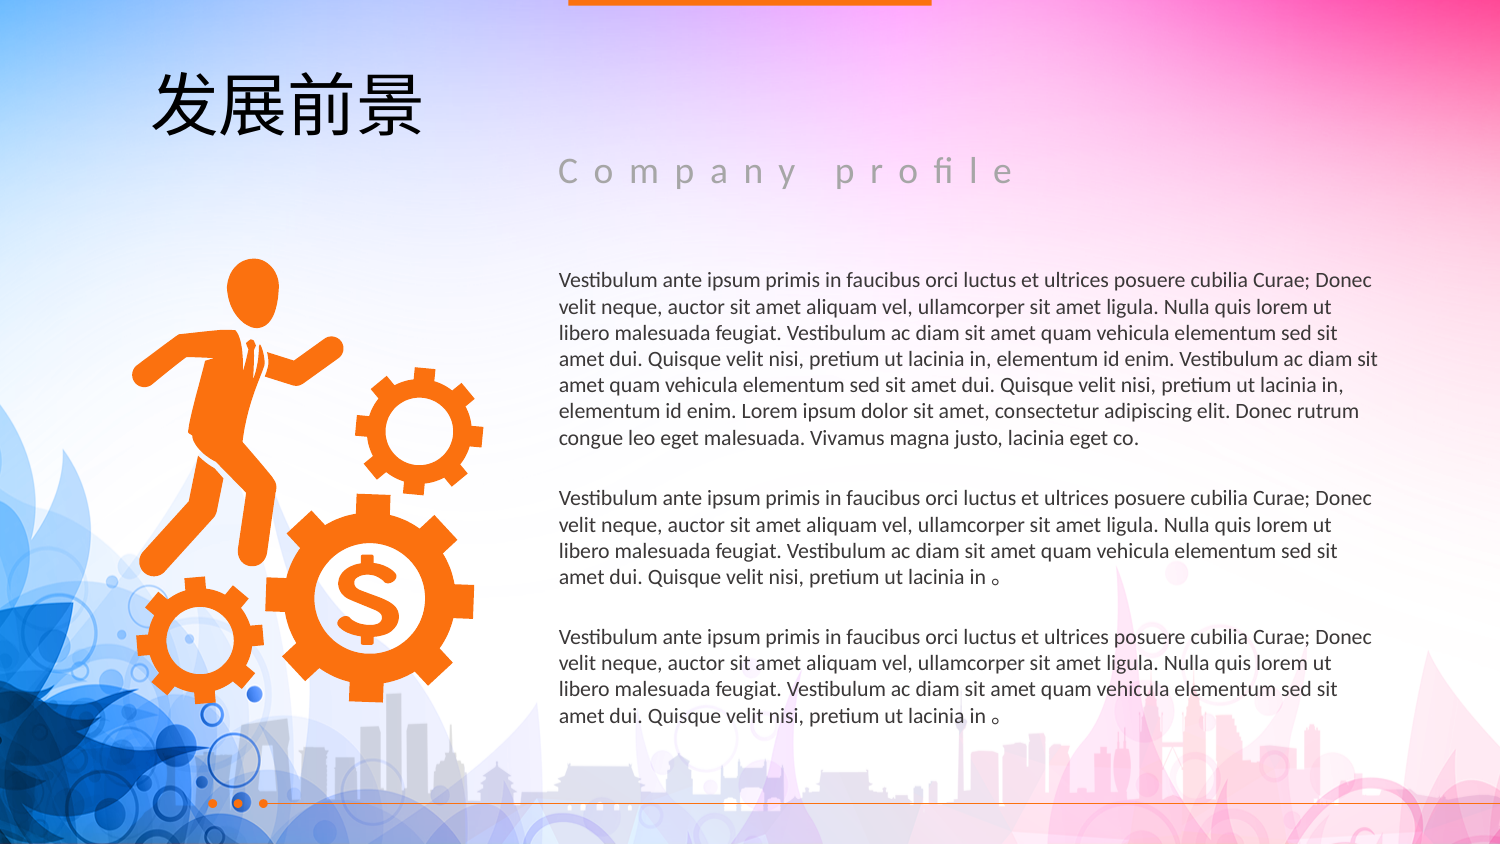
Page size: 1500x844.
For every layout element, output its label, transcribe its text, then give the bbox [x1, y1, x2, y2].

text_box [264, 336, 344, 386]
text_box Vestibulum ante ipsum primis in faucibus orci luctus et ultrices posuere cubilia Curae; Donec velit neque, auctor sit amet aliquam vel, ullamcorper sit amet ligula. Nulla quis lorem ut libero malesuada feugiat. Vestibulum ac diam sit amet quam vehicula elementum sed sit amet dui. Quisque velit nisi, pretium ut lacinia in。 [543, 476, 1397, 597]
text_box [226, 258, 279, 329]
text_box Company profile [543, 138, 1028, 199]
text_box Vestibulum ante ipsum primis in faucibus orci luctus et ultrices posuere cubilia Curae; Donec velit neque, auctor sit amet aliquam vel, ullamcorper sit amet ligula. Nulla quis lorem ut libero malesuada feugiat. Vestibulum ac diam sit amet quam vehicula elementum sed sit amet dui. Quisque velit nisi, pretium ut lacinia in, elementum id enim. Vestibulum ac diam sit amet quam vehicula elementum sed sit amet dui. Quisque velit nisi, pretium ut lacinia in, elementum id enim. Lorem ipsum dolor sit amet, consectetur adipiscing elit. Donec rutrum congue leo eget malesuada. Vivamus magna justo, lacinia eget co. [543, 258, 1397, 457]
title 发展前景 [103, 26, 1380, 190]
text_box [136, 576, 264, 705]
text_box [139, 455, 224, 577]
text_box [132, 329, 277, 567]
picture [0, 0, 1500, 844]
text_box [265, 493, 475, 703]
text_box Vestibulum ante ipsum primis in faucibus orci luctus et ultrices posuere cubilia Curae; Donec velit neque, auctor sit amet aliquam vel, ullamcorper sit amet ligula. Nulla quis lorem ut libero malesuada feugiat. Vestibulum ac diam sit amet quam vehicula elementum sed sit amet dui. Quisque velit nisi, pretium ut lacinia in。 [543, 615, 1397, 735]
text_box [354, 367, 484, 496]
